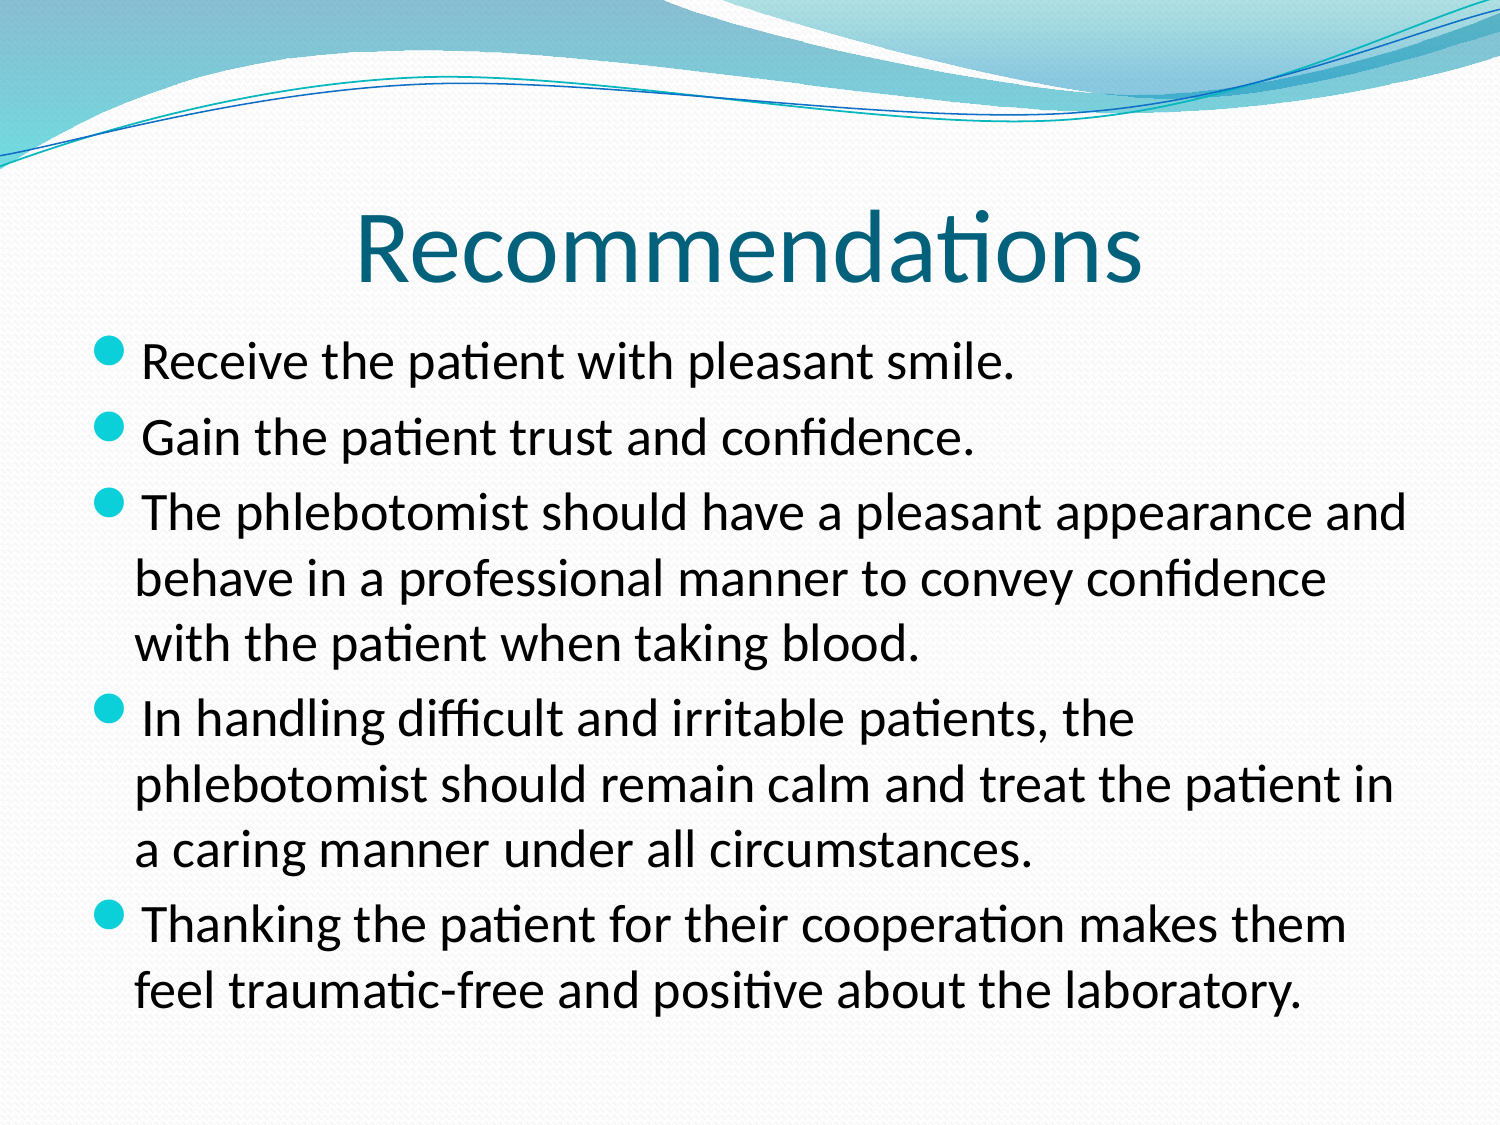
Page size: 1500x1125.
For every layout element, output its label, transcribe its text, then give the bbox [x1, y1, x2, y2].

title Recommendations [75, 115, 1425, 303]
list Receive the patient with pleasant smile. Gain the patient trust and confidence. The phlebotomist should have a pleasant appearance and behave in a professional manner to convey confidence with the patient when taking blood. In handling difficult and irritable patients, the phlebotomist should remain calm and treat the patient in a caring manner under all circumstances. Thanking the patient for their cooperation makes them feel traumatic-free and positive about the laboratory. [75, 317, 1425, 1038]
